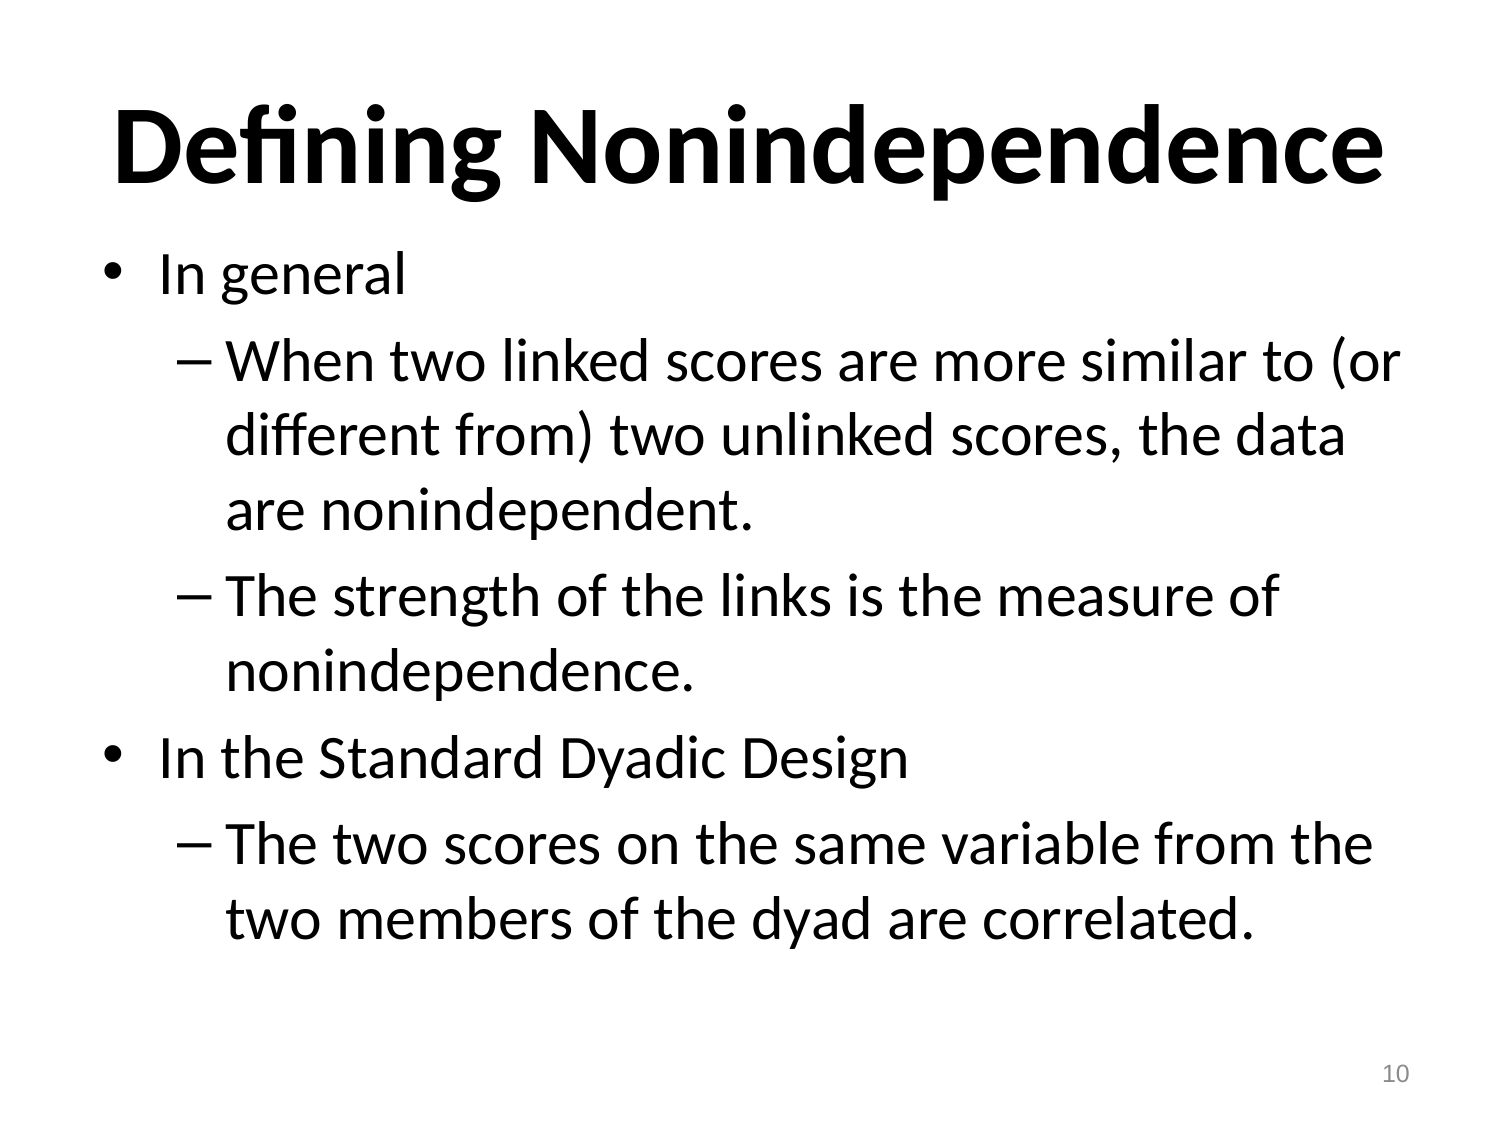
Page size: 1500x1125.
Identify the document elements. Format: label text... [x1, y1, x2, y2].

slide_number 10 [1074, 1042, 1425, 1103]
list In general When two linked scores are more similar to (or different from) two unlinked scores, the data are nonindependent. The strength of the links is the measure of nonindependence. In the Standard Dyadic Design The two scores on the same variable from the two members of the dyad are correlated. [87, 224, 1438, 968]
title Defining Nonindependence [75, 45, 1425, 233]
